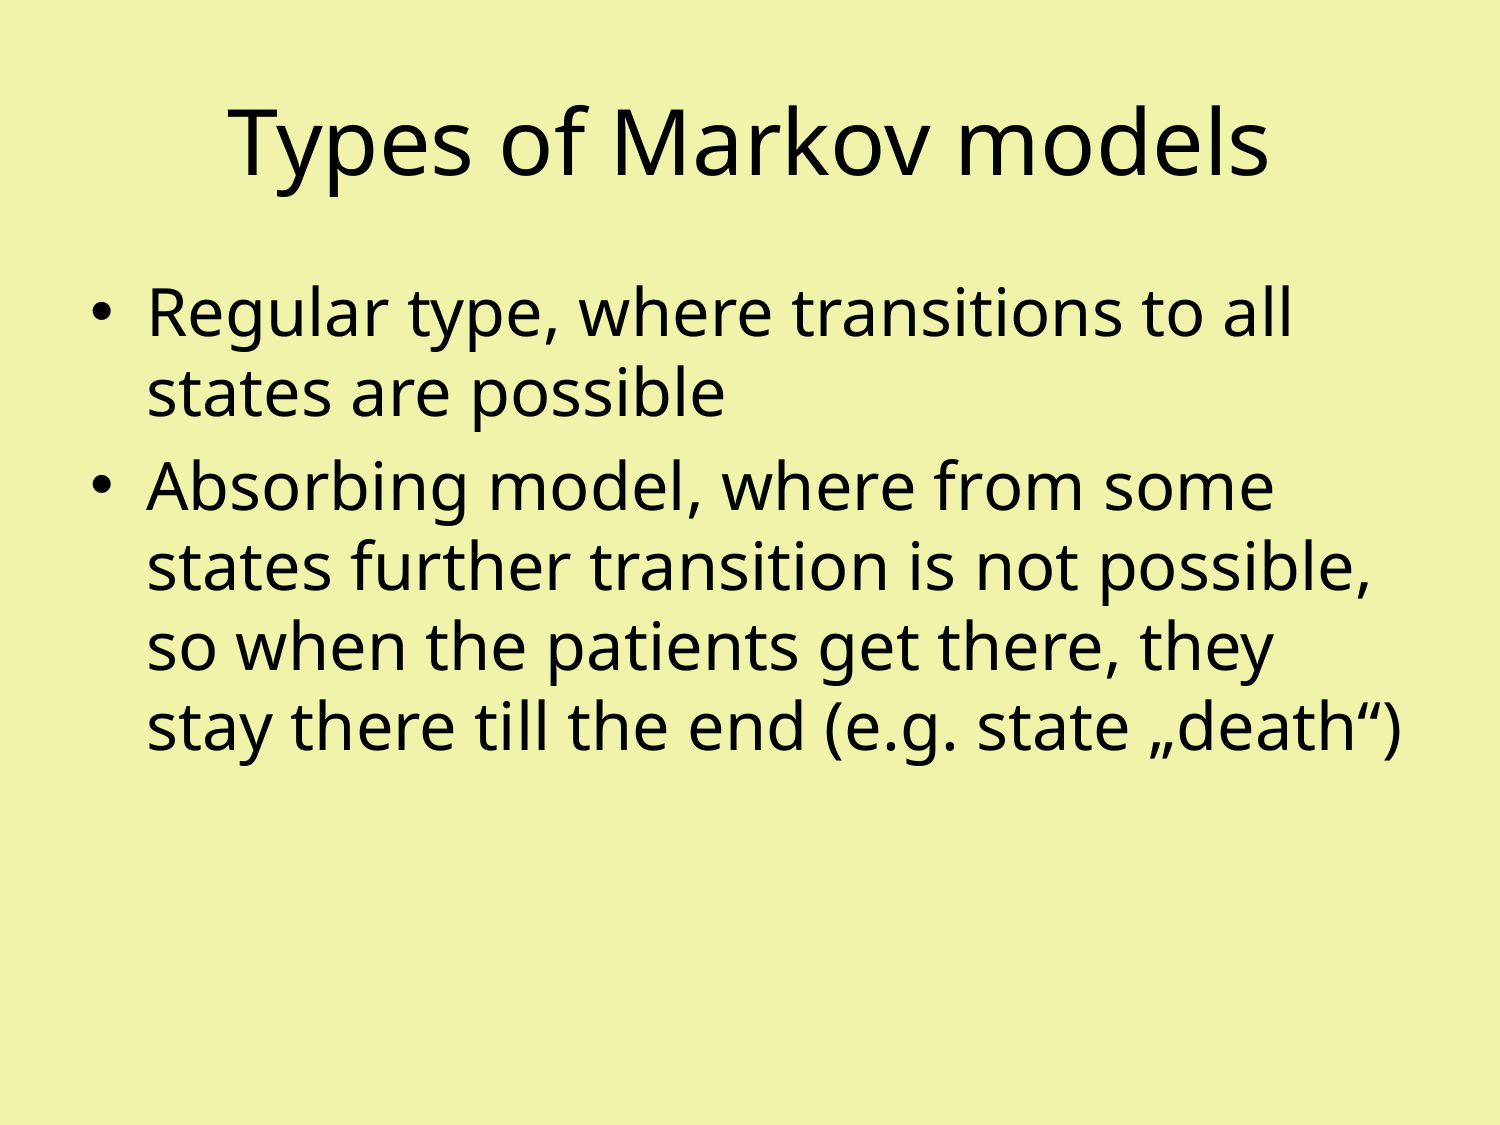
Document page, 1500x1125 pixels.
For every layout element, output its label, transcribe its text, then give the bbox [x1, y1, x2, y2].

list Regular type, where transitions to all states are possible Absorbing model, where from some states further transition is not possible, so when the patients get there, they stay there till the end (e.g. state „death“) [75, 262, 1425, 1005]
title Types of Markov models [75, 45, 1425, 233]
